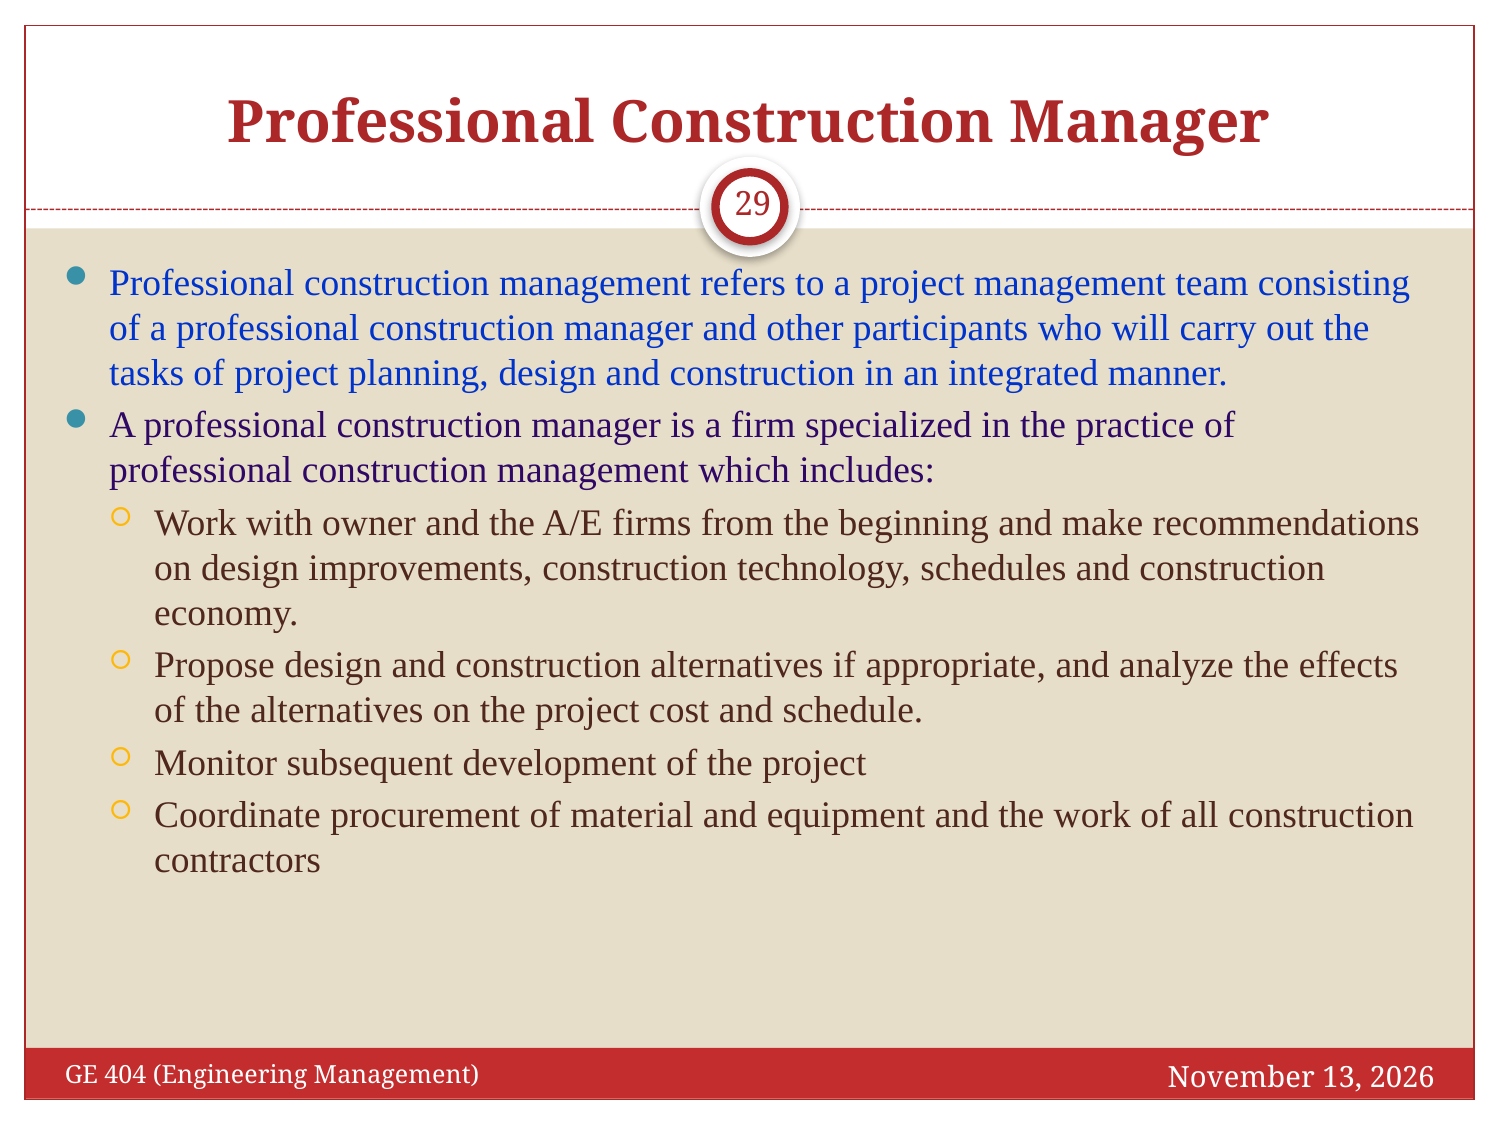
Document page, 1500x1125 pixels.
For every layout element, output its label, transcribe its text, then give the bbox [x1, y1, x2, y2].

footer GE 404 (Engineering Management) [50, 1051, 638, 1112]
title Professional Construction Manager [49, 37, 1450, 162]
list Professional construction management refers to a project management team consisting of a professional construction manager and other participants who will carry out the tasks of project planning, design and construction in an integrated manner. A professional construction manager is a firm specialized in the practice of professional construction management which includes: Work with owner and the A/E firms from the beginning and make recommendations on design improvements, construction technology, schedules and construction economy. Propose design and construction alternatives if appropriate, and analyze the effects of the alternatives on the project cost and schedule. Monitor subsequent development of the project Coordinate procurement of material and equipment and the work of all construction contractors [49, 250, 1445, 1001]
slide_number 29 [715, 168, 791, 241]
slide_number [950, 1050, 1450, 1111]
